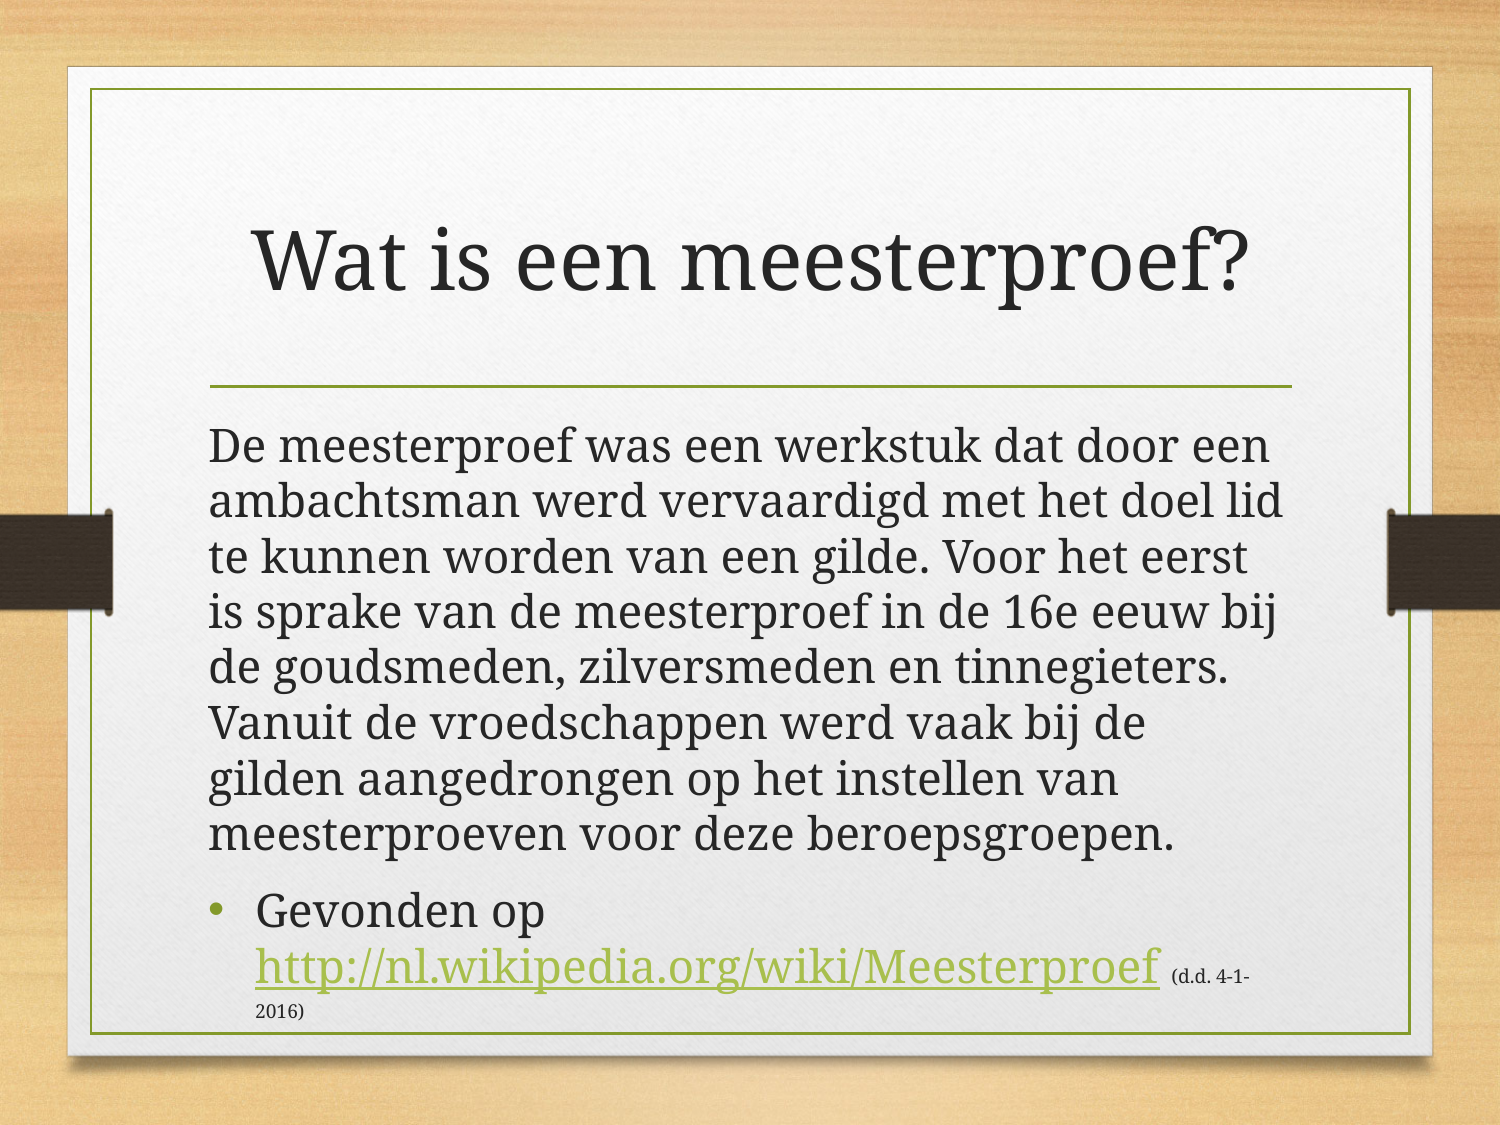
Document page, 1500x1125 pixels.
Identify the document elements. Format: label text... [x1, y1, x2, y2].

title Wat is een meesterproef? [193, 150, 1309, 365]
list De meesterproef was een werkstuk dat door een ambachtsman werd vervaardigd met het doel lid te kunnen worden van een gilde. Voor het eerst is sprake van de meesterproef in de 16e eeuw bij de goudsmeden, zilversmeden en tinnegieters. Vanuit de vroedschappen werd vaak bij de gilden aangedrongen op het instellen van meesterproeven voor deze beroepsgroepen. Gevonden op http://nl.wikipedia.org/wiki/Meesterproef (d.d. 4-1-2016) [193, 408, 1309, 974]
picture [0, 0, 1500, 1125]
